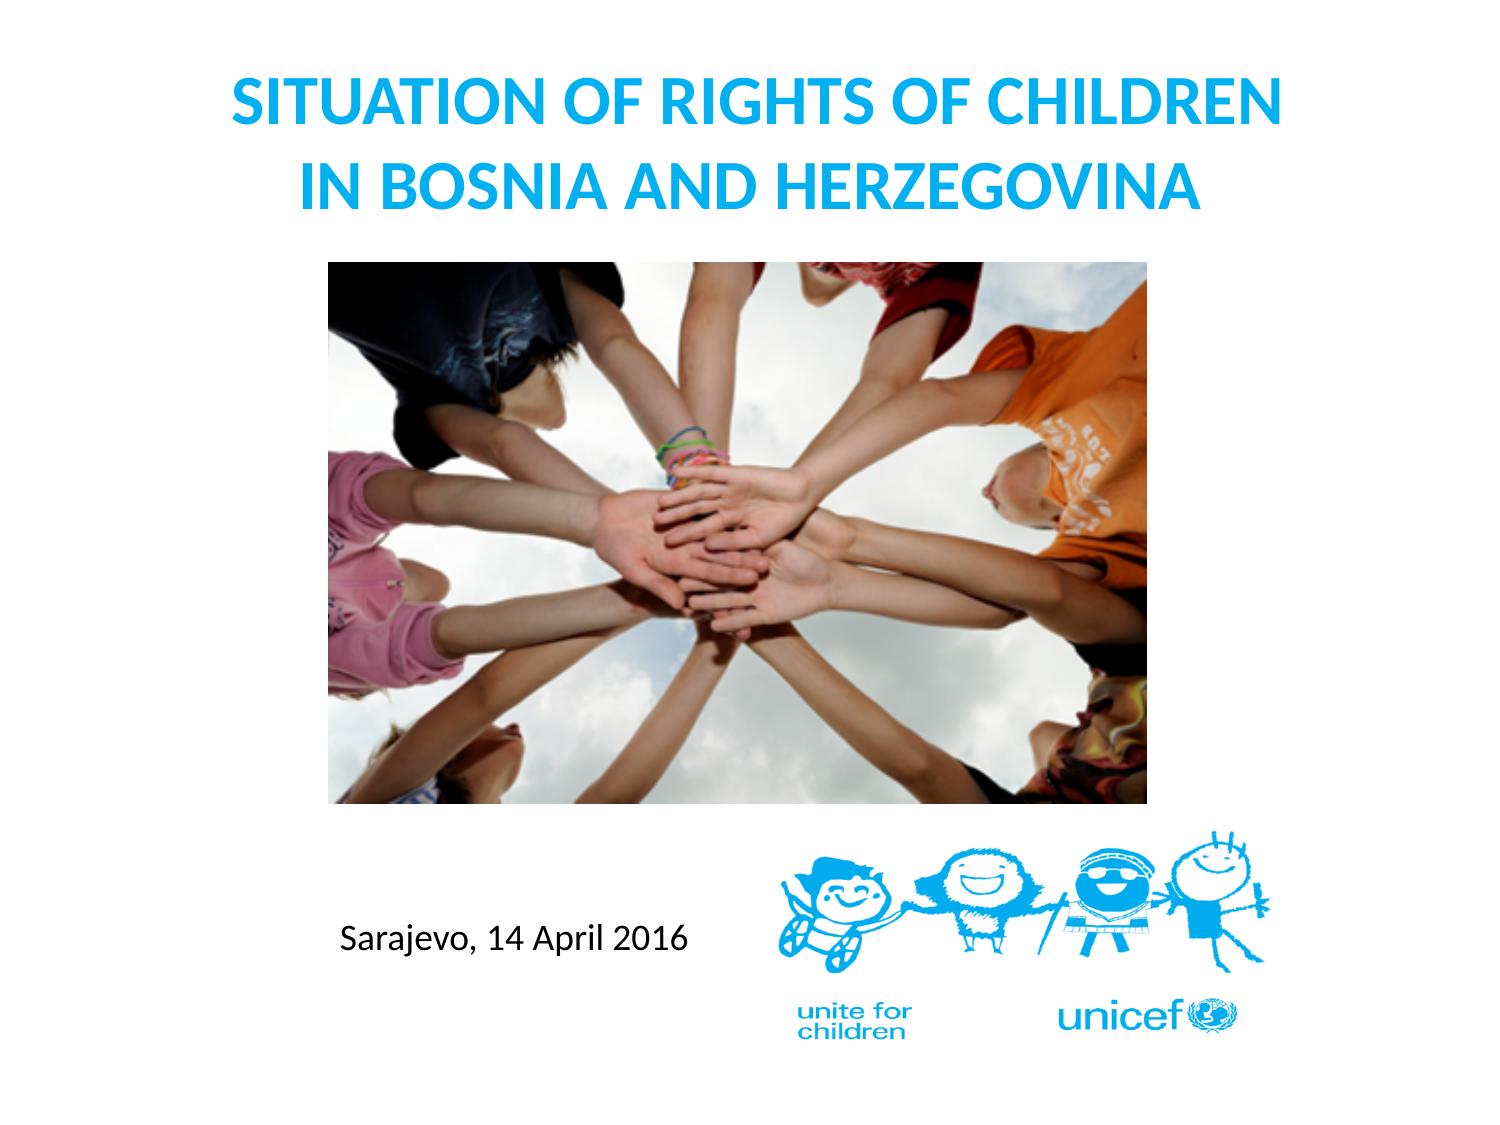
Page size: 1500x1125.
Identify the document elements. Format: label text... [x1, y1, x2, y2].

title SITUATION OF RIGHTS OF CHILDREN IN BOSNIA AND HERZEGOVINA [75, 45, 1425, 233]
picture [774, 810, 1288, 1075]
picture [328, 262, 1147, 805]
text_box Sarajevo, 14 April 2016 [325, 905, 713, 965]
